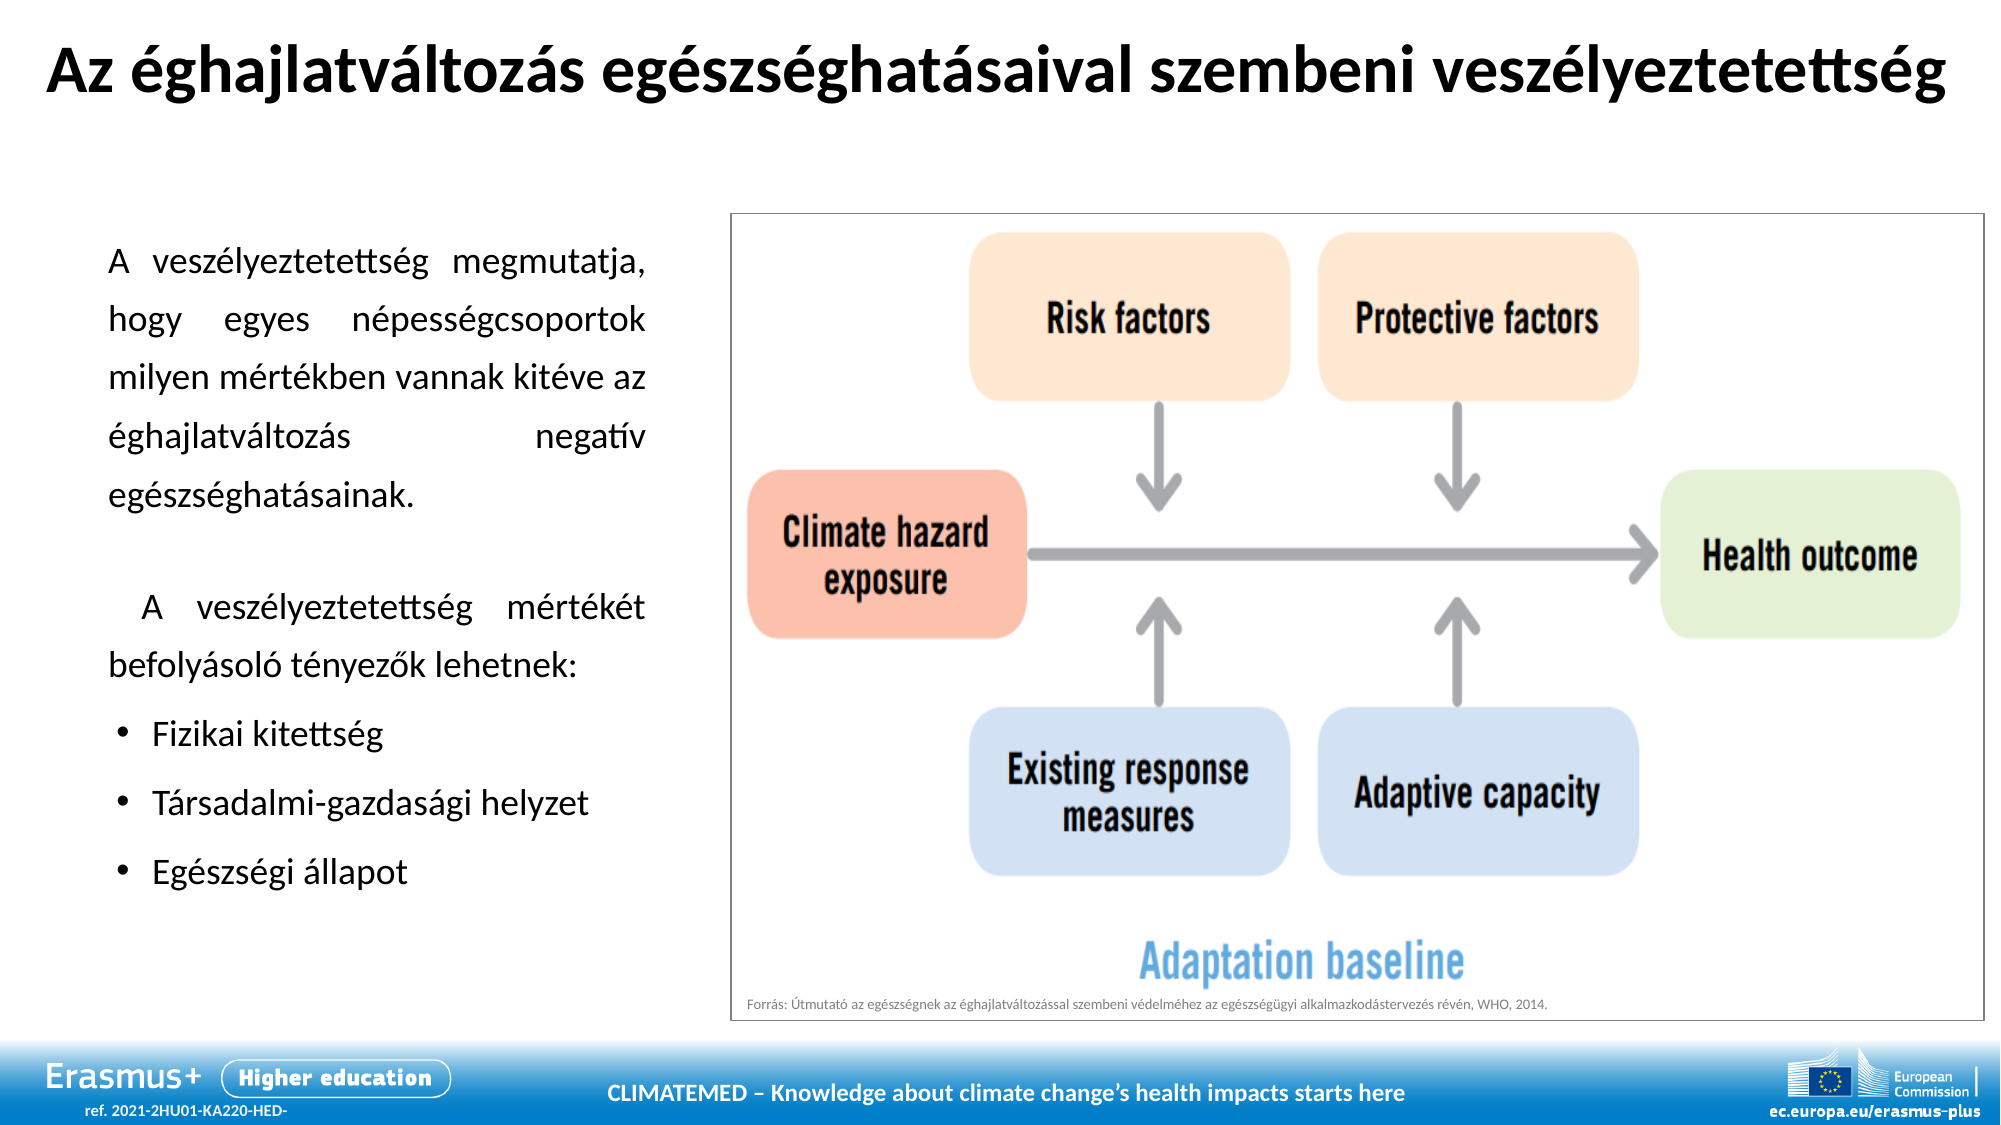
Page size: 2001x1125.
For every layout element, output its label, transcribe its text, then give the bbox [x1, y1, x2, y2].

title Az éghajlatváltozás egészséghatásaival szembeni veszélyeztetettség [31, 25, 1984, 116]
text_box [731, 213, 1984, 1021]
picture [0, 899, 2000, 1125]
list A veszélyeztetettség megmutatja, hogy egyes népességcsoportok milyen mértékben vannak kitéve az éghajlatváltozás negatív egészséghatásainak. A veszélyeztetettség mértékét befolyásoló tényezők lehetnek: Fizikai kitettség Társadalmi-gazdasági helyzet Egészségi állapot [93, 214, 662, 984]
